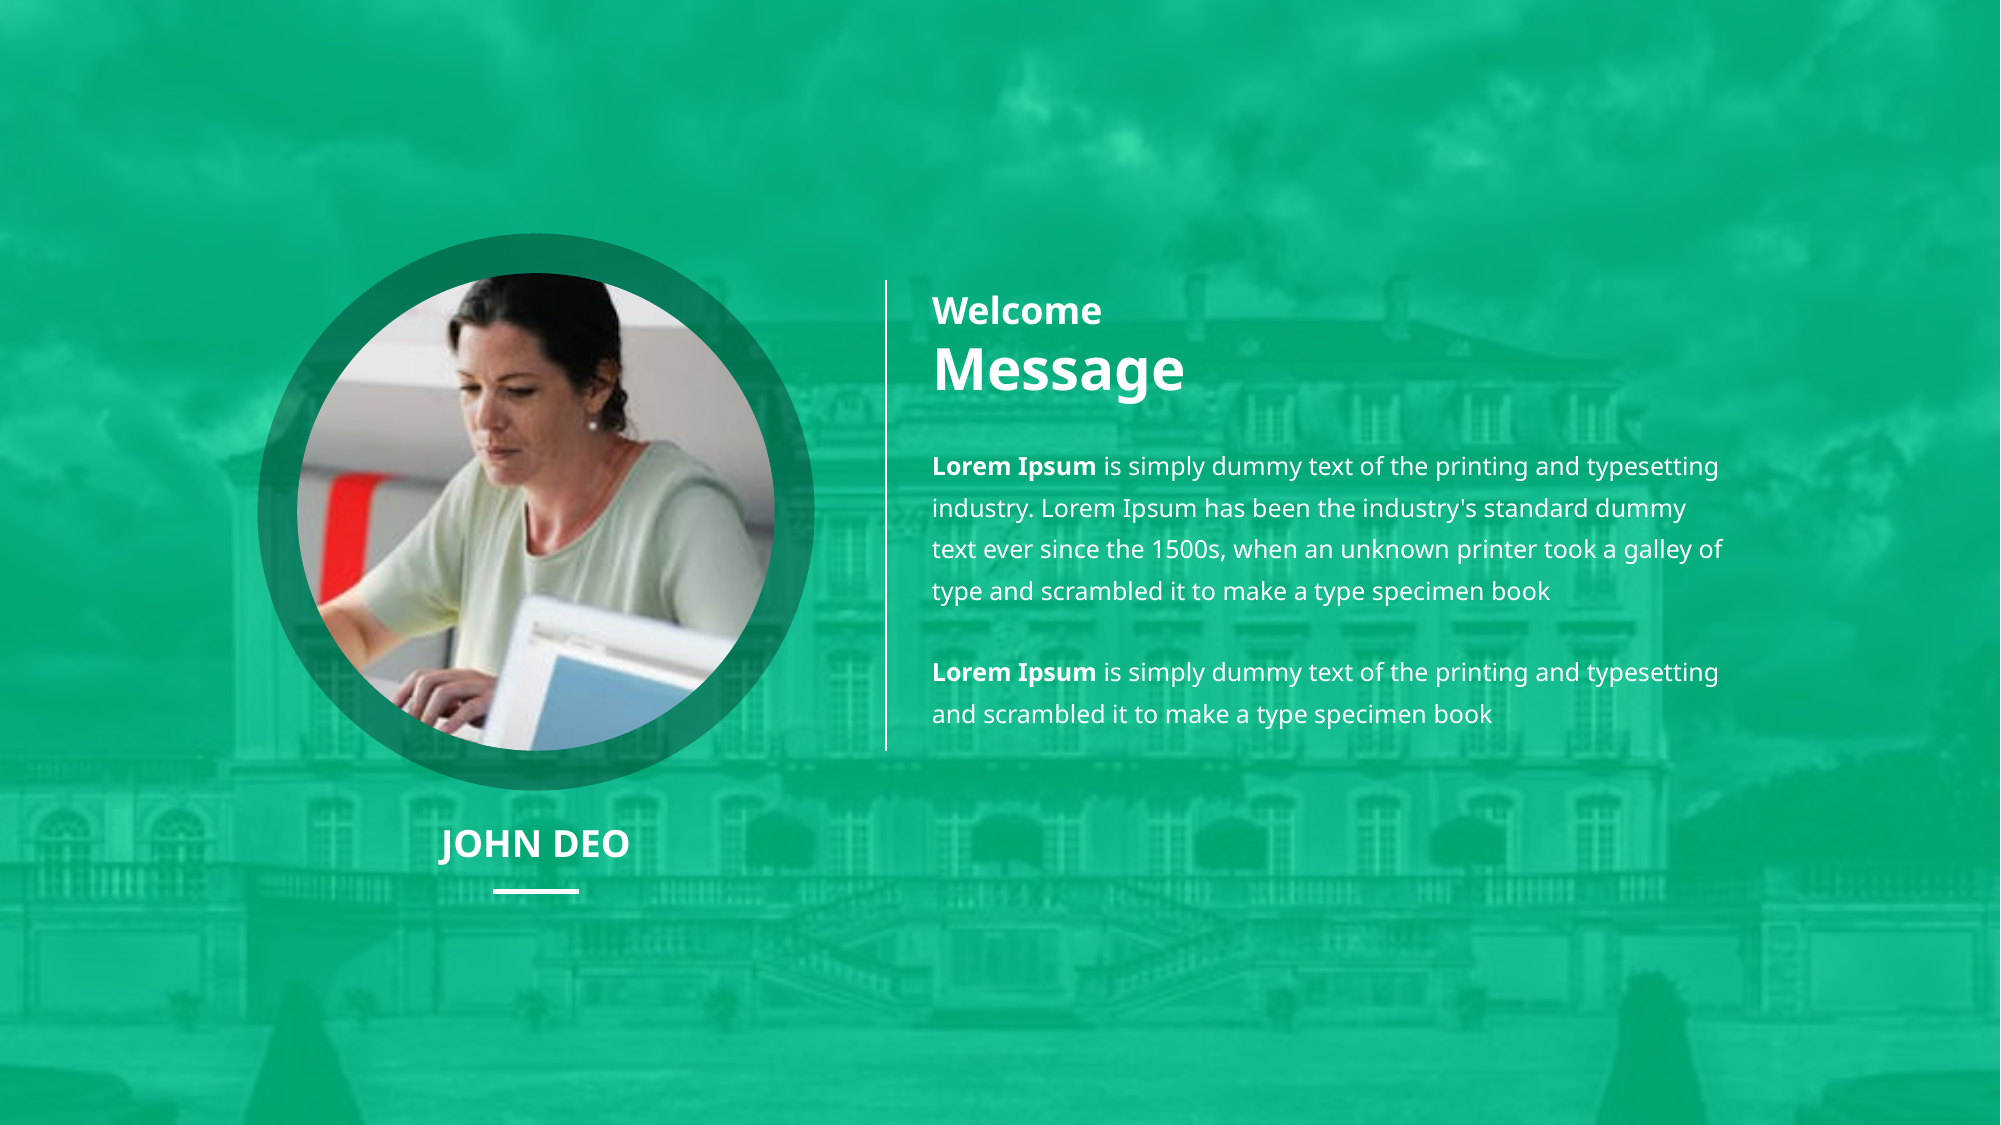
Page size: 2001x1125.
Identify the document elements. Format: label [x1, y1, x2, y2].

text_box [886, 279, 1743, 751]
text_box [409, 812, 663, 892]
picture [0, 0, 2000, 1125]
